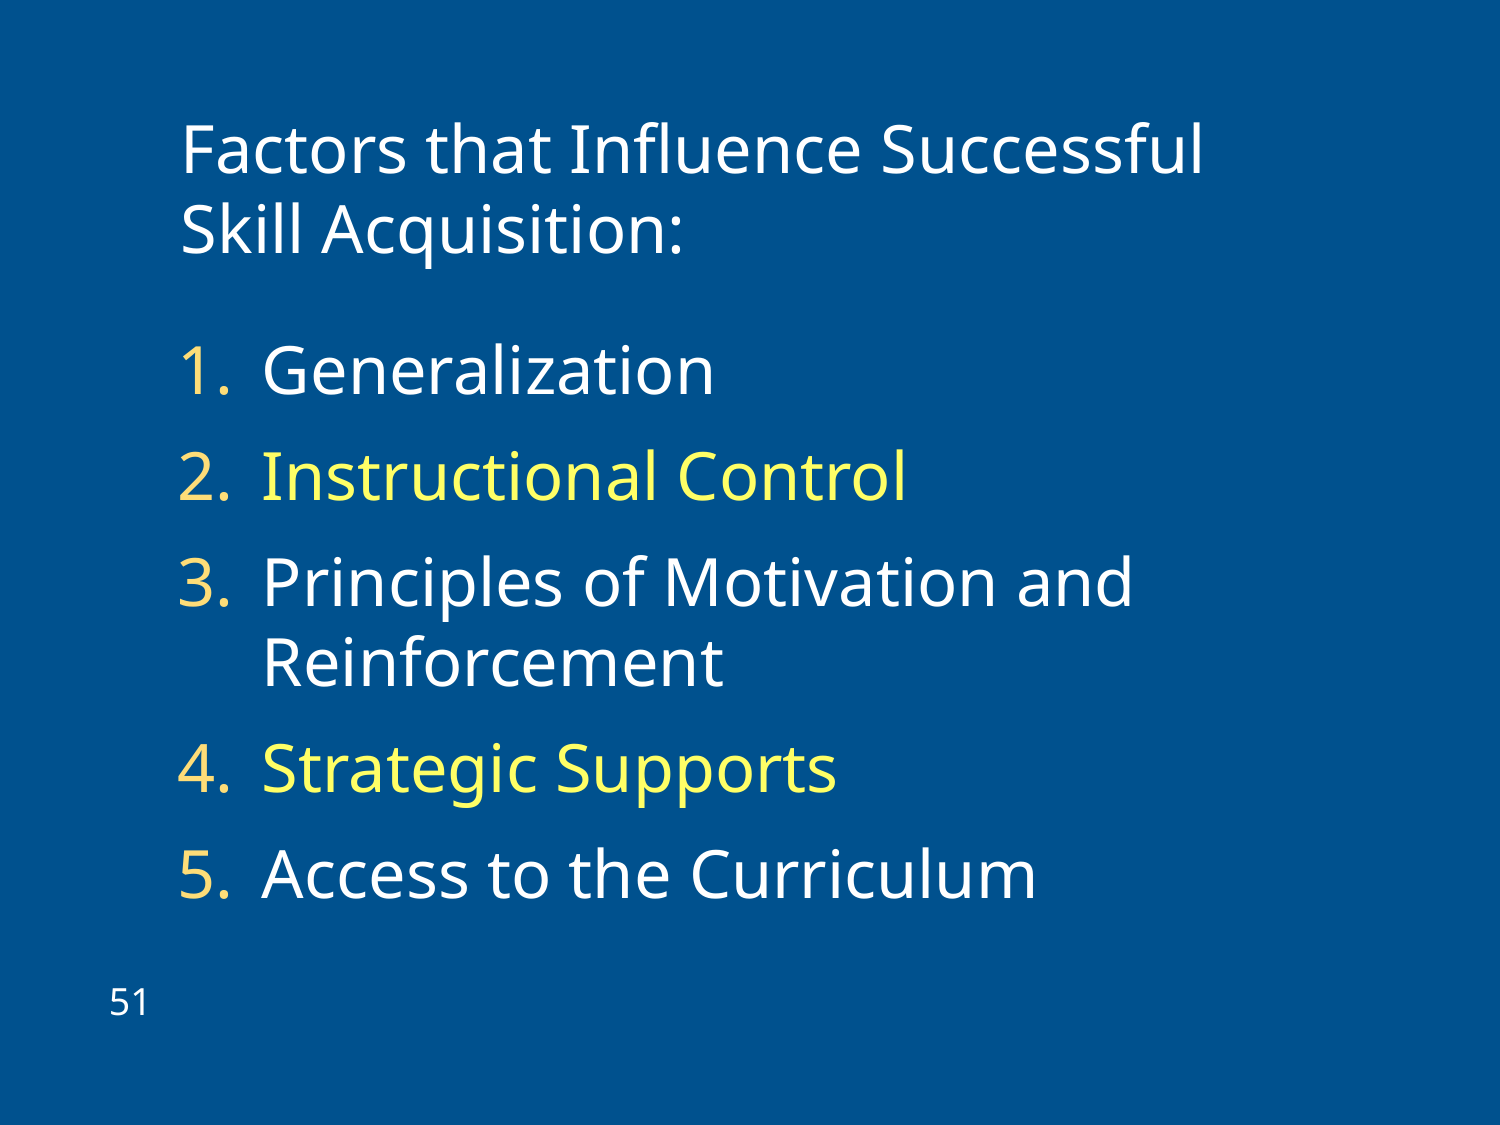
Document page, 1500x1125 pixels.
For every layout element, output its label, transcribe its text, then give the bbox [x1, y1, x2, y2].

list Generalization Instructional Control Principles of Motivation and Reinforcement Strategic Supports Access to the Curriculum [162, 287, 1332, 953]
title Factors that Influence Successful Skill Acquisition: [165, 110, 1335, 263]
slide_number 51 [93, 976, 194, 1037]
